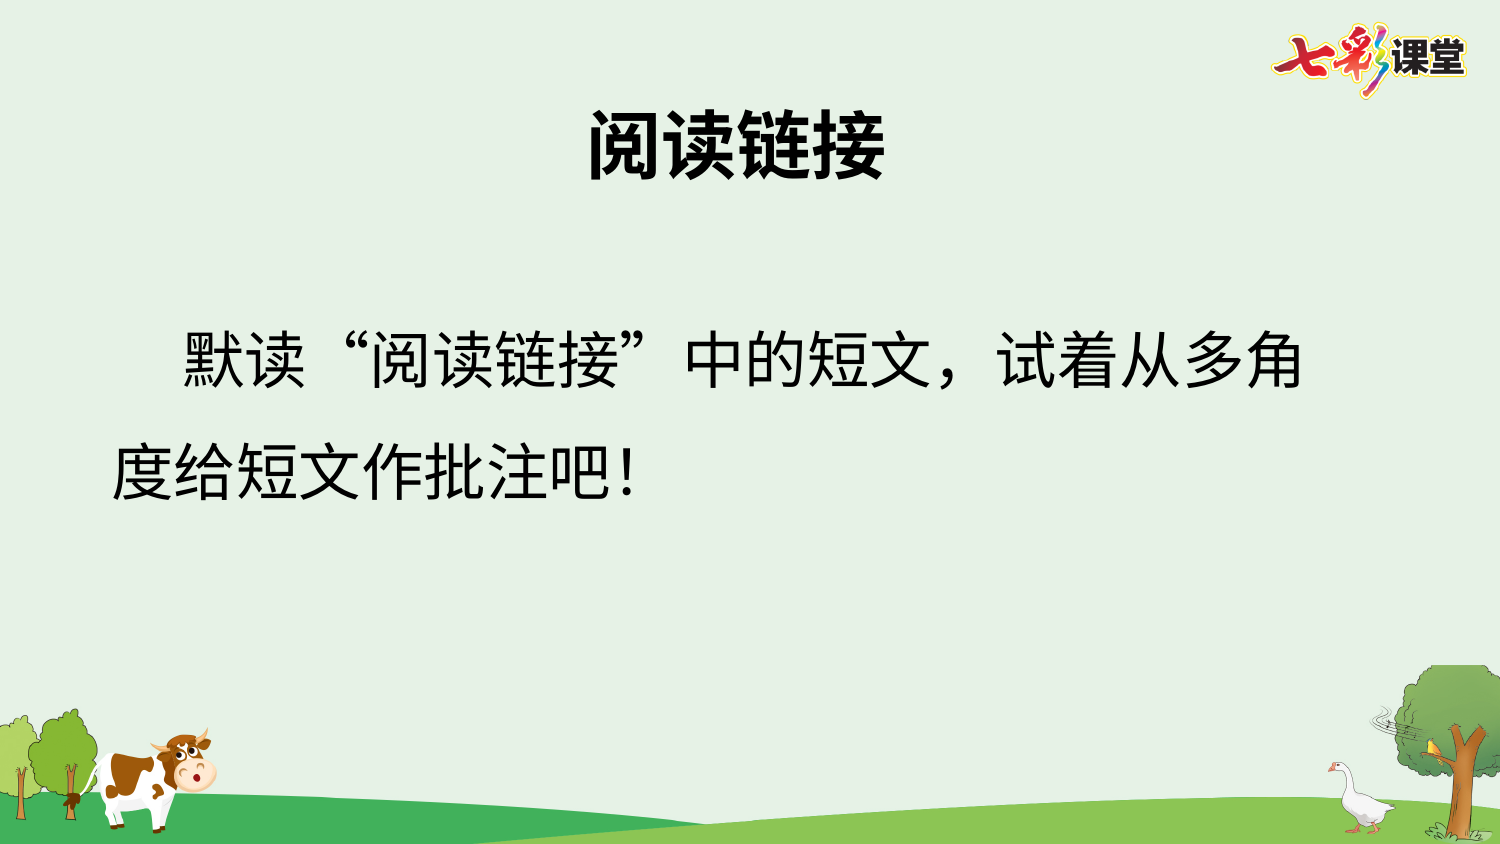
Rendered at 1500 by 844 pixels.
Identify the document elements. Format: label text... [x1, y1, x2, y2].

text_box 阅读链接 [572, 91, 902, 196]
picture [0, 0, 1500, 844]
text_box 默读“阅读链接”中的短文，试着从多角度给短文作批注吧！ [100, 277, 1376, 514]
